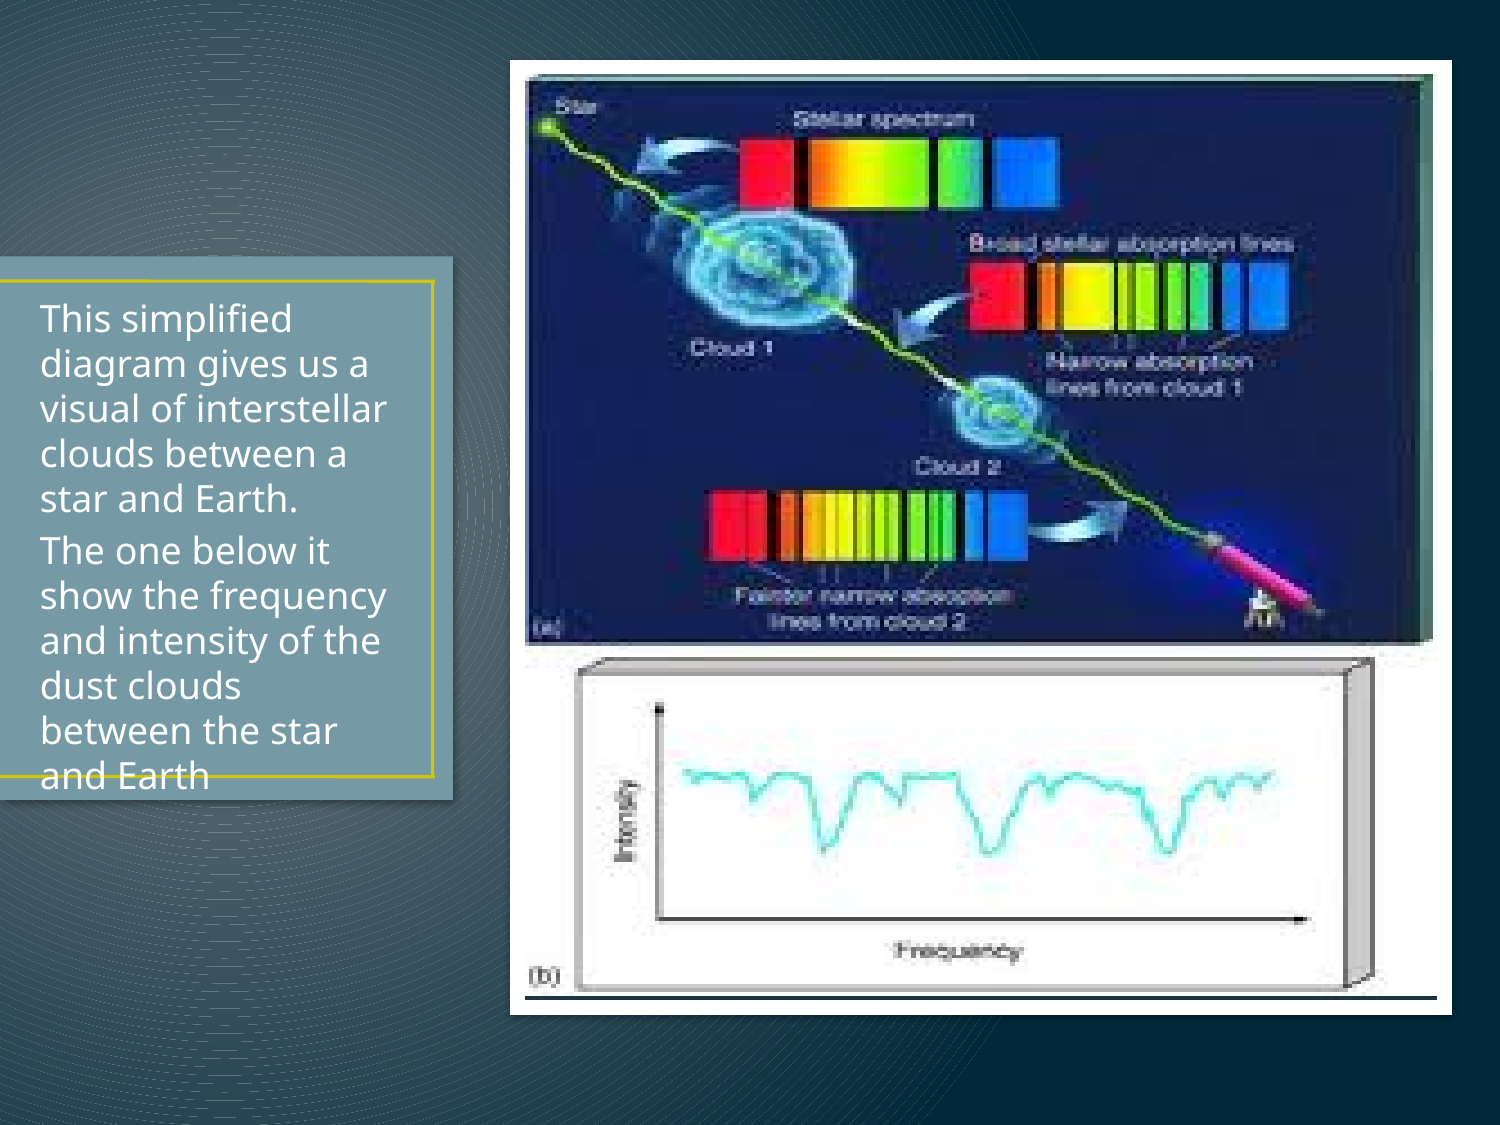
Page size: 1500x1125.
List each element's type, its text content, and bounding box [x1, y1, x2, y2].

list This simplified diagram gives us a visual of interstellar clouds between a star and Earth. The one below it show the frequency and intensity of the dust clouds between the star and Earth [24, 287, 415, 763]
picture [524, 73, 1438, 1001]
